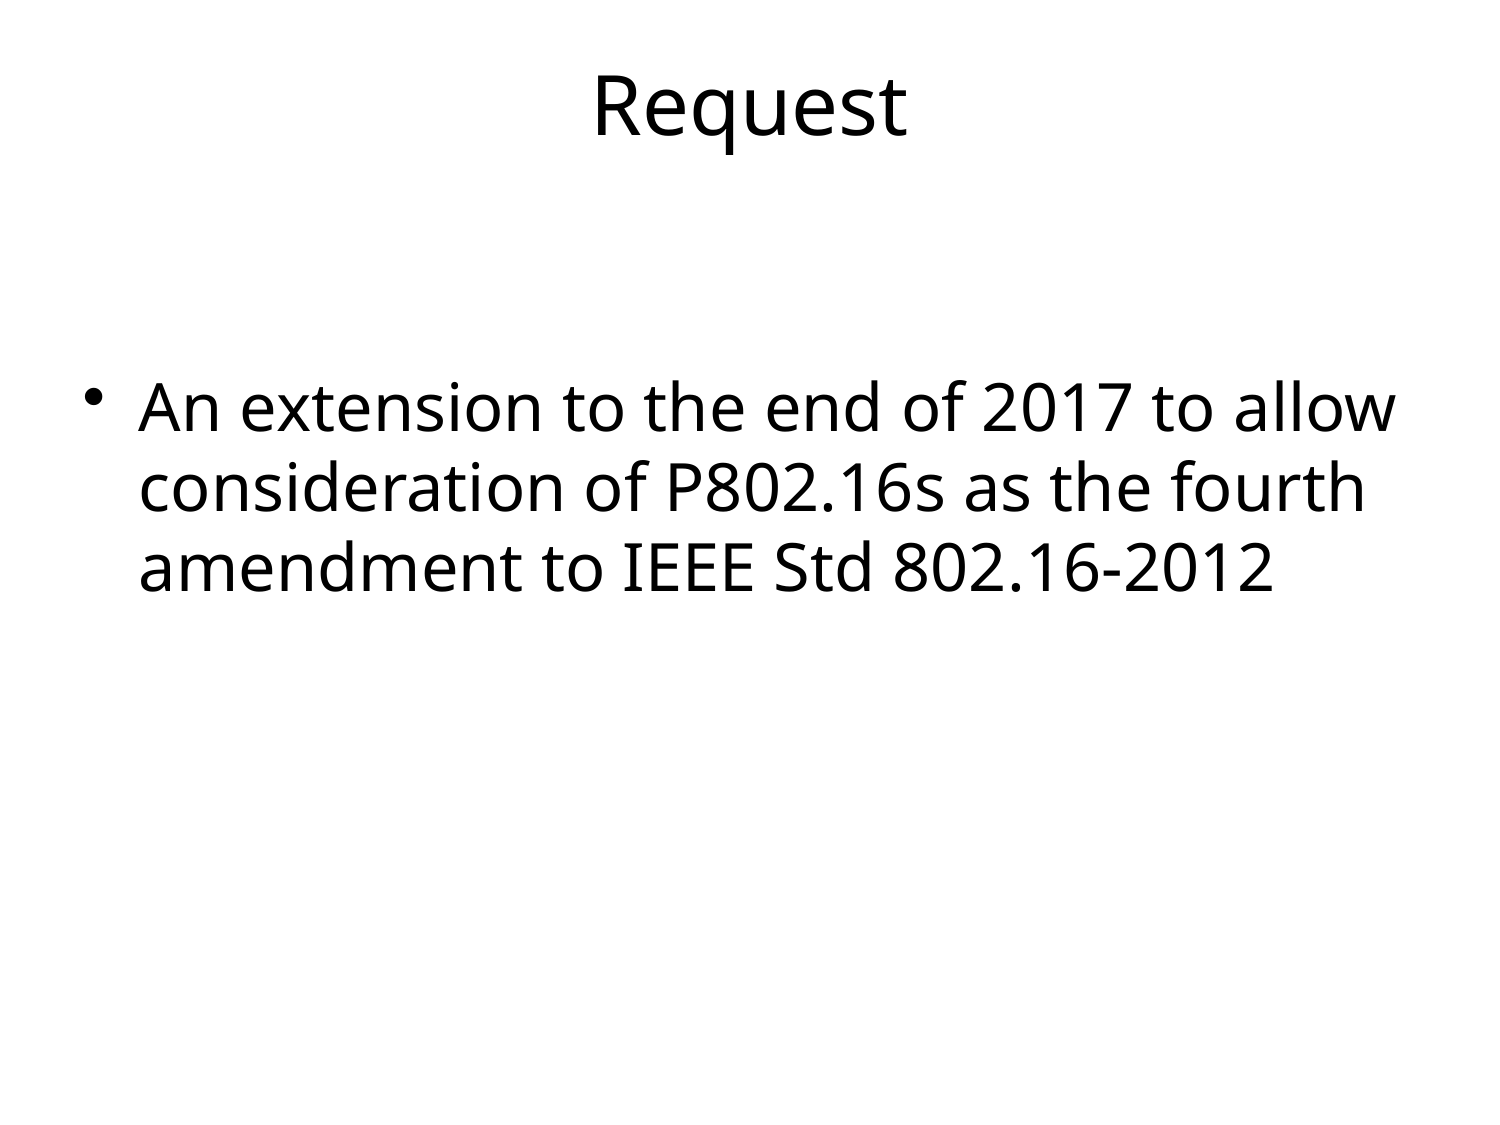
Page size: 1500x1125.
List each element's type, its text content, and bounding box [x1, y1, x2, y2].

list An extension to the end of 2017 to allow consideration of P802.16s as the fourth amendment to IEEE Std 802.16-2012 [74, 261, 1426, 1125]
title Request [74, 44, 1426, 261]
